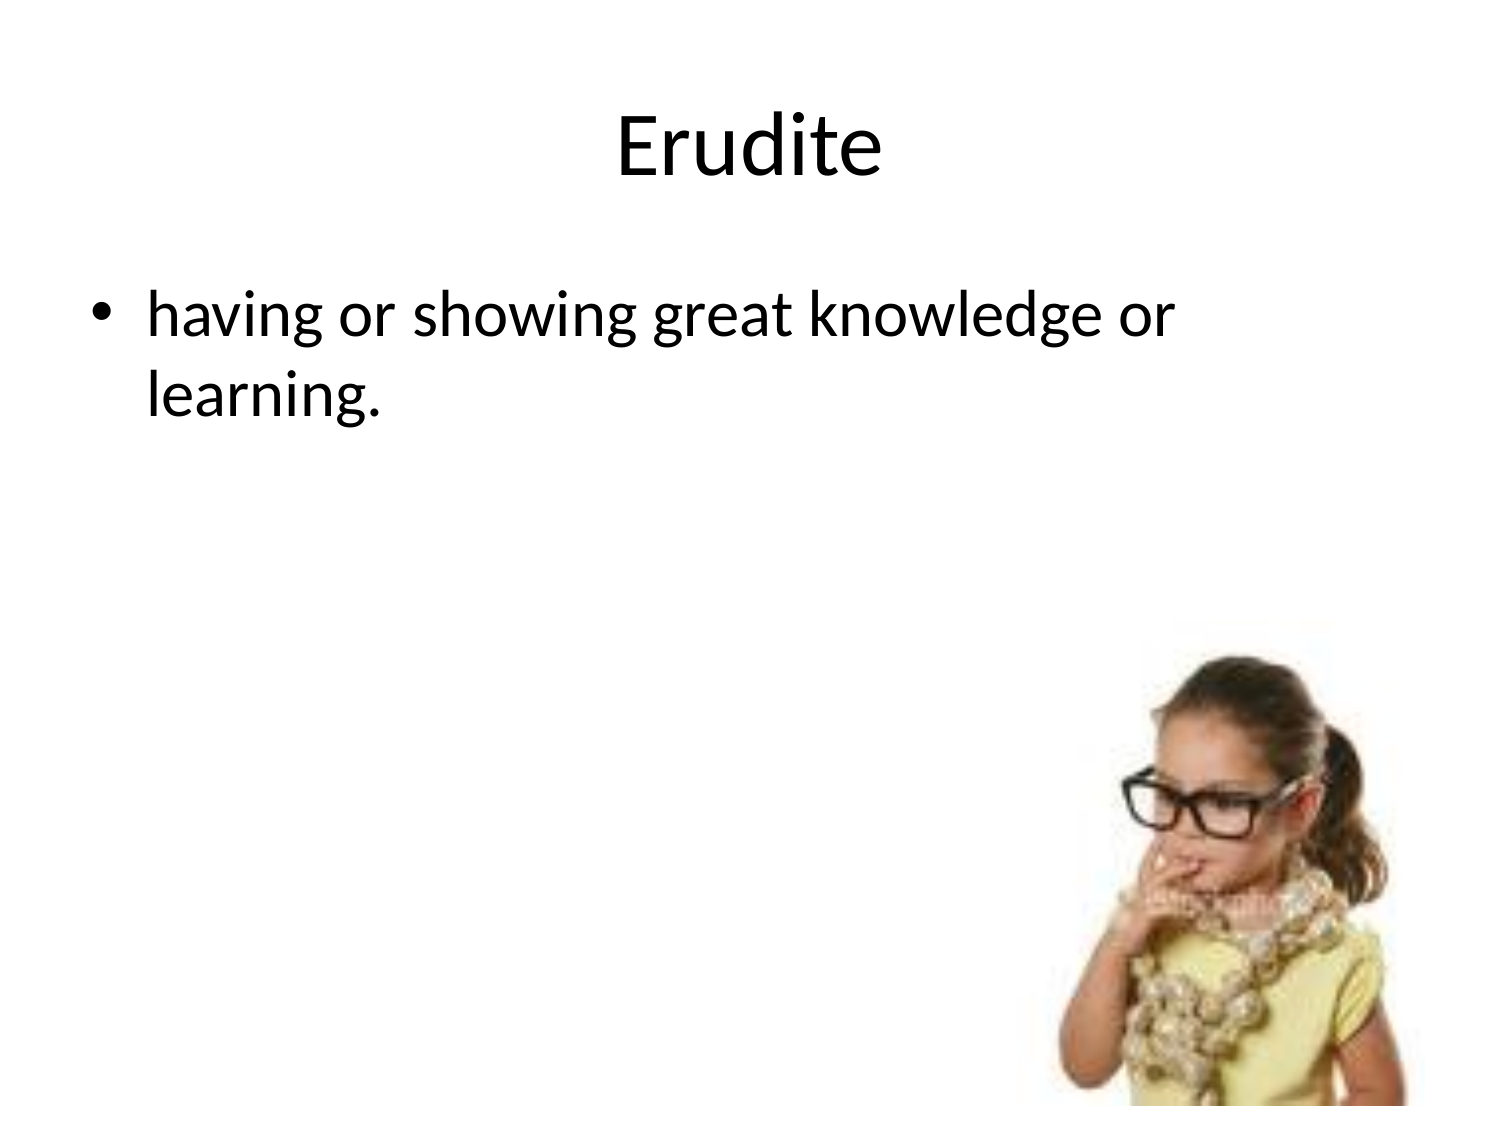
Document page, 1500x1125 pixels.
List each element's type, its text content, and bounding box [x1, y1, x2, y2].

picture [1017, 619, 1426, 1107]
title Erudite [75, 45, 1425, 233]
list having or showing great knowledge or learning. [75, 262, 1425, 1005]
